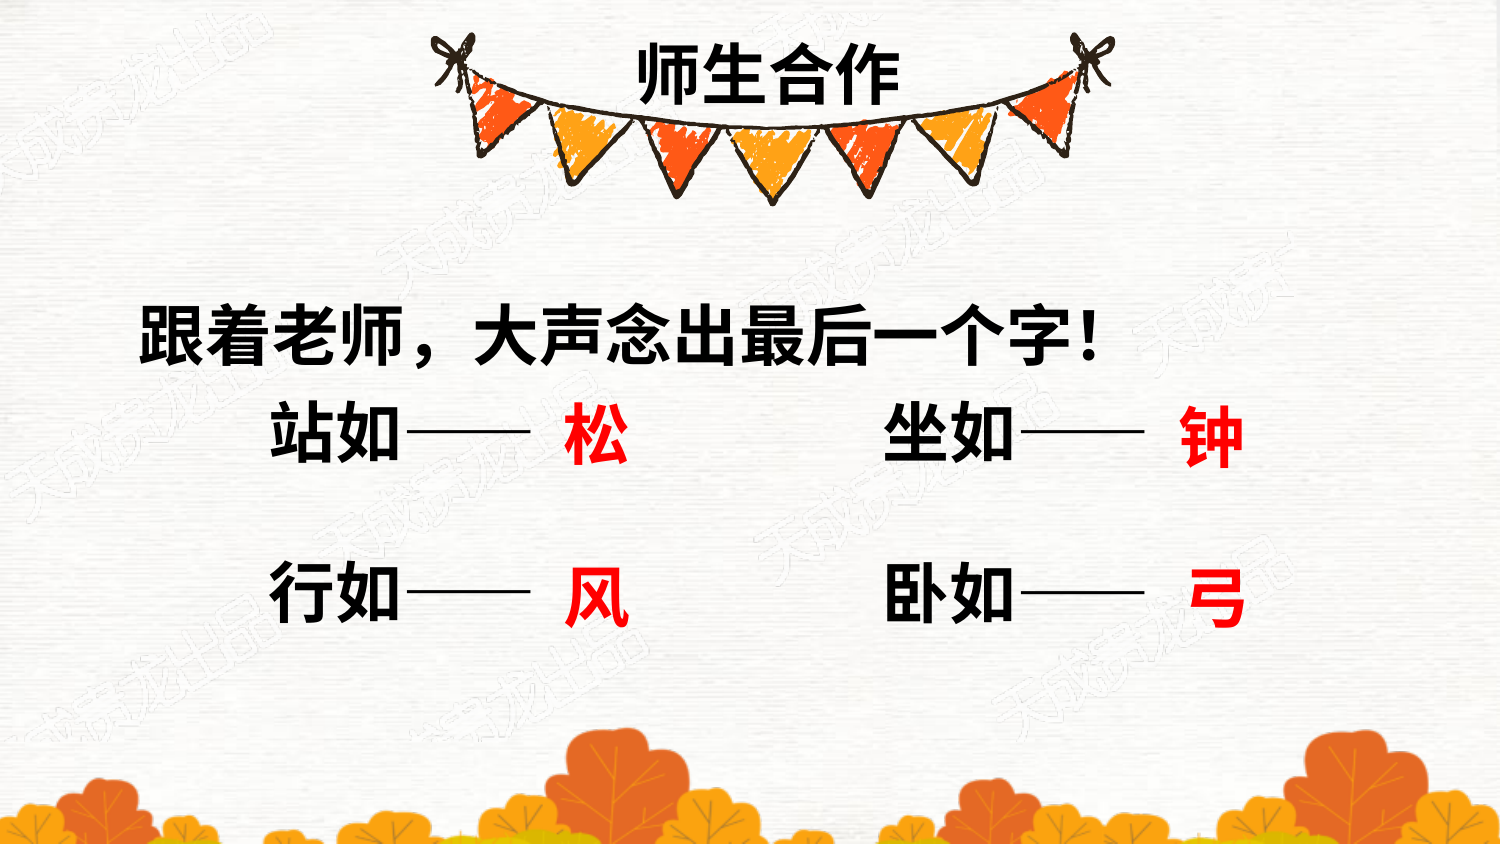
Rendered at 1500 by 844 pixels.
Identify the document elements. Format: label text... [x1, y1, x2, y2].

text_box 坐如—— [868, 359, 1176, 479]
text_box 跟着老师，大声念出最后一个字！ [123, 262, 1247, 381]
text_box 风 [549, 524, 656, 644]
text_box 师生合作 [620, 25, 928, 121]
text_box 松 [549, 361, 656, 481]
text_box 站如—— [253, 359, 561, 479]
text_box 卧如—— [868, 520, 1176, 640]
text_box 弓 [1168, 524, 1276, 644]
text_box 行如—— [253, 518, 561, 638]
picture [0, 0, 1500, 844]
text_box 钟 [1163, 364, 1270, 483]
